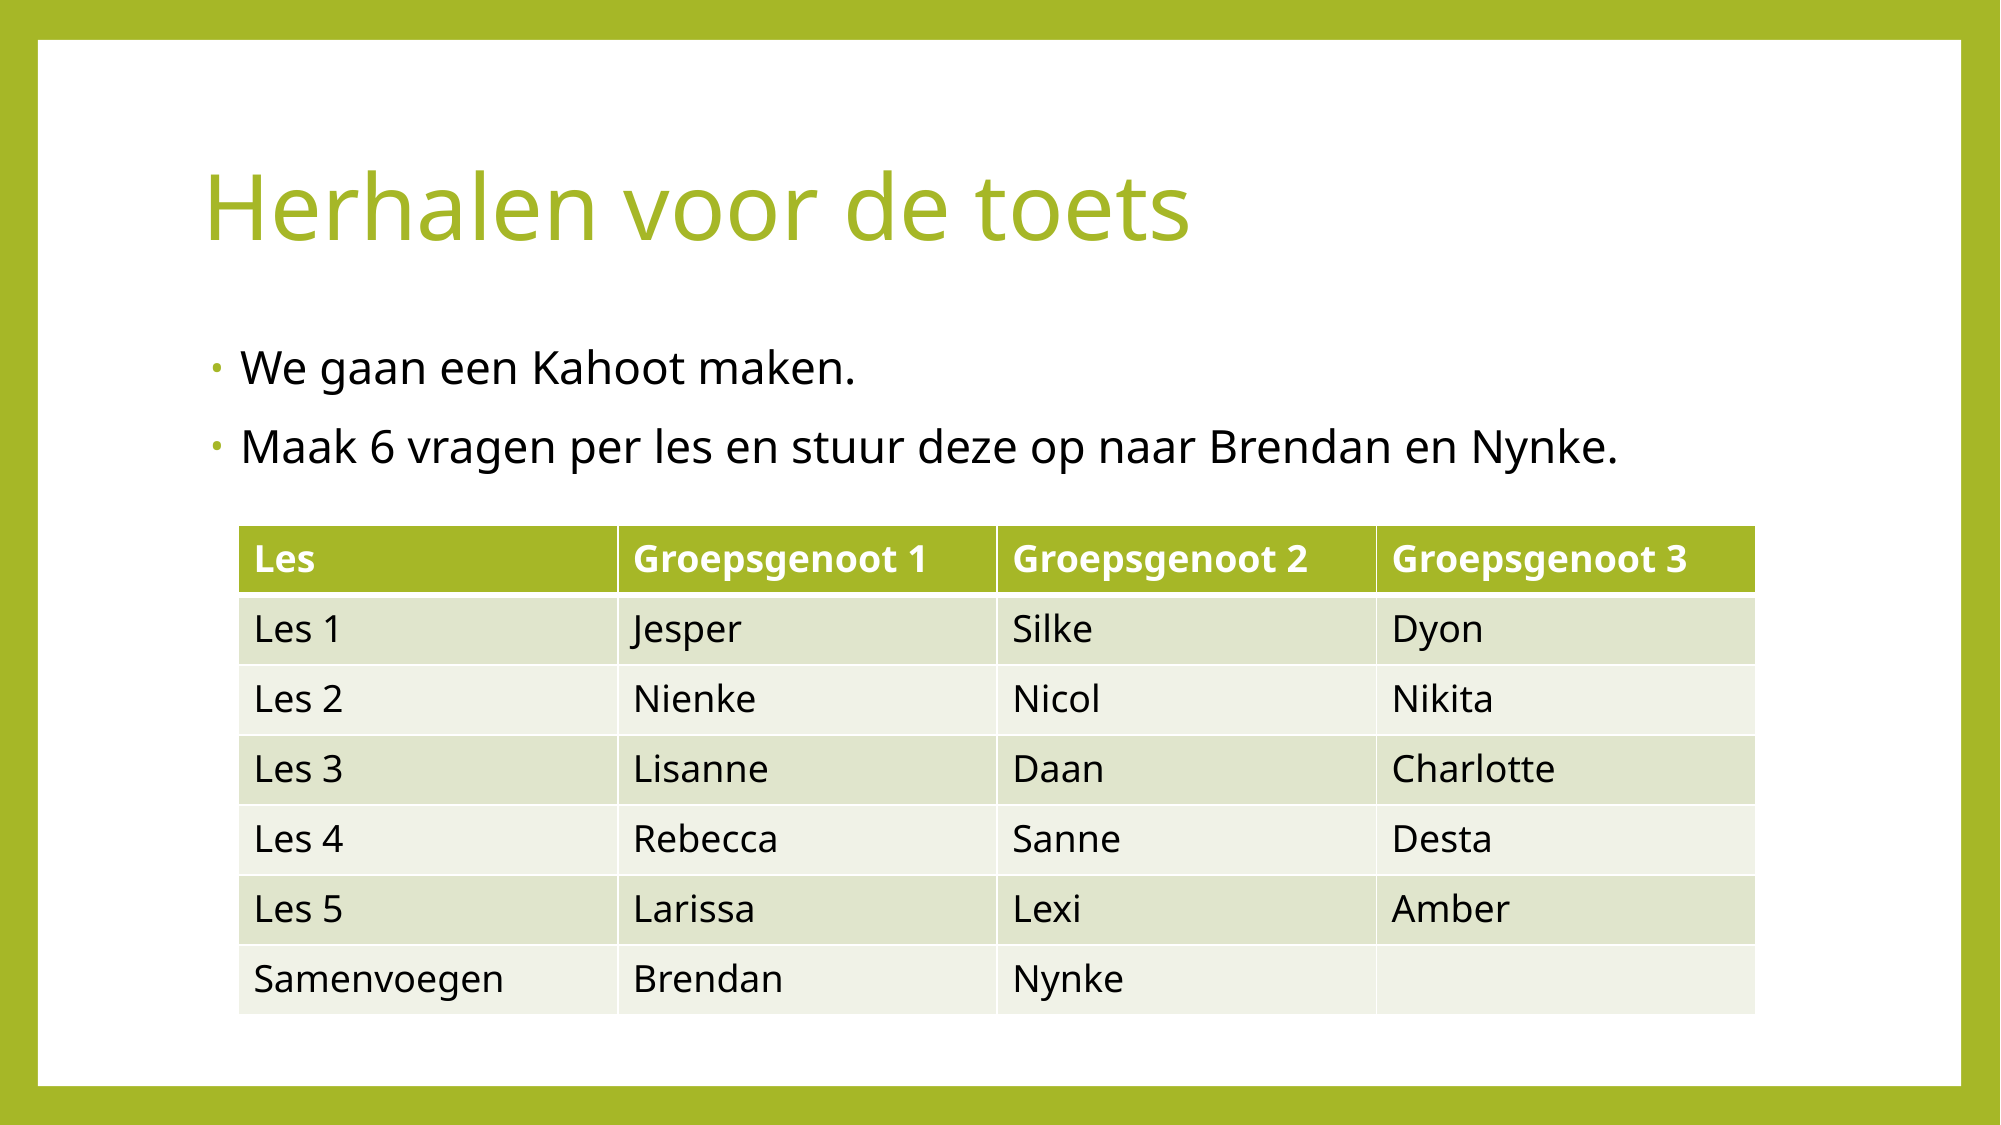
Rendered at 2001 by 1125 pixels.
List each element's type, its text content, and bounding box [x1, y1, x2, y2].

table_cell Lexi [998, 876, 1376, 944]
table_cell Sanne [998, 806, 1376, 874]
table_header Groepsgenoot 1 [619, 526, 996, 592]
table_cell [1377, 946, 1755, 1014]
list We gaan een Kahoot maken. Maak 6 vragen per les en stuur deze op naar Brendan en Nynke. [187, 337, 1808, 1000]
table_cell Amber [1377, 876, 1755, 944]
table_cell Dyon [1377, 598, 1755, 664]
table_cell Charlotte [1377, 736, 1755, 804]
table_cell Nicol [998, 666, 1376, 734]
table_cell Les 2 [239, 666, 617, 734]
table_cell Les 4 [239, 806, 617, 874]
title Herhalen voor de toets [187, 99, 1808, 323]
table_header Groepsgenoot 3 [1377, 526, 1755, 592]
table_cell Nienke [619, 666, 996, 734]
table_cell Les 1 [239, 598, 617, 664]
table_cell Les 5 [239, 876, 617, 944]
table_cell Nikita [1377, 666, 1755, 734]
table_cell Jesper [619, 598, 996, 664]
table_cell Silke [998, 598, 1376, 664]
table_cell Nynke [998, 946, 1376, 1014]
table_cell Daan [998, 736, 1376, 804]
table_cell Desta [1377, 806, 1755, 874]
table_cell Larissa [619, 876, 996, 944]
table_cell Les 3 [239, 736, 617, 804]
table_cell Brendan [619, 946, 996, 1014]
table_cell Rebecca [619, 806, 996, 874]
table_cell Lisanne [619, 736, 996, 804]
table_header Les [239, 526, 617, 592]
table_cell Samenvoegen [239, 946, 617, 1014]
table_header Groepsgenoot 2 [998, 526, 1376, 592]
